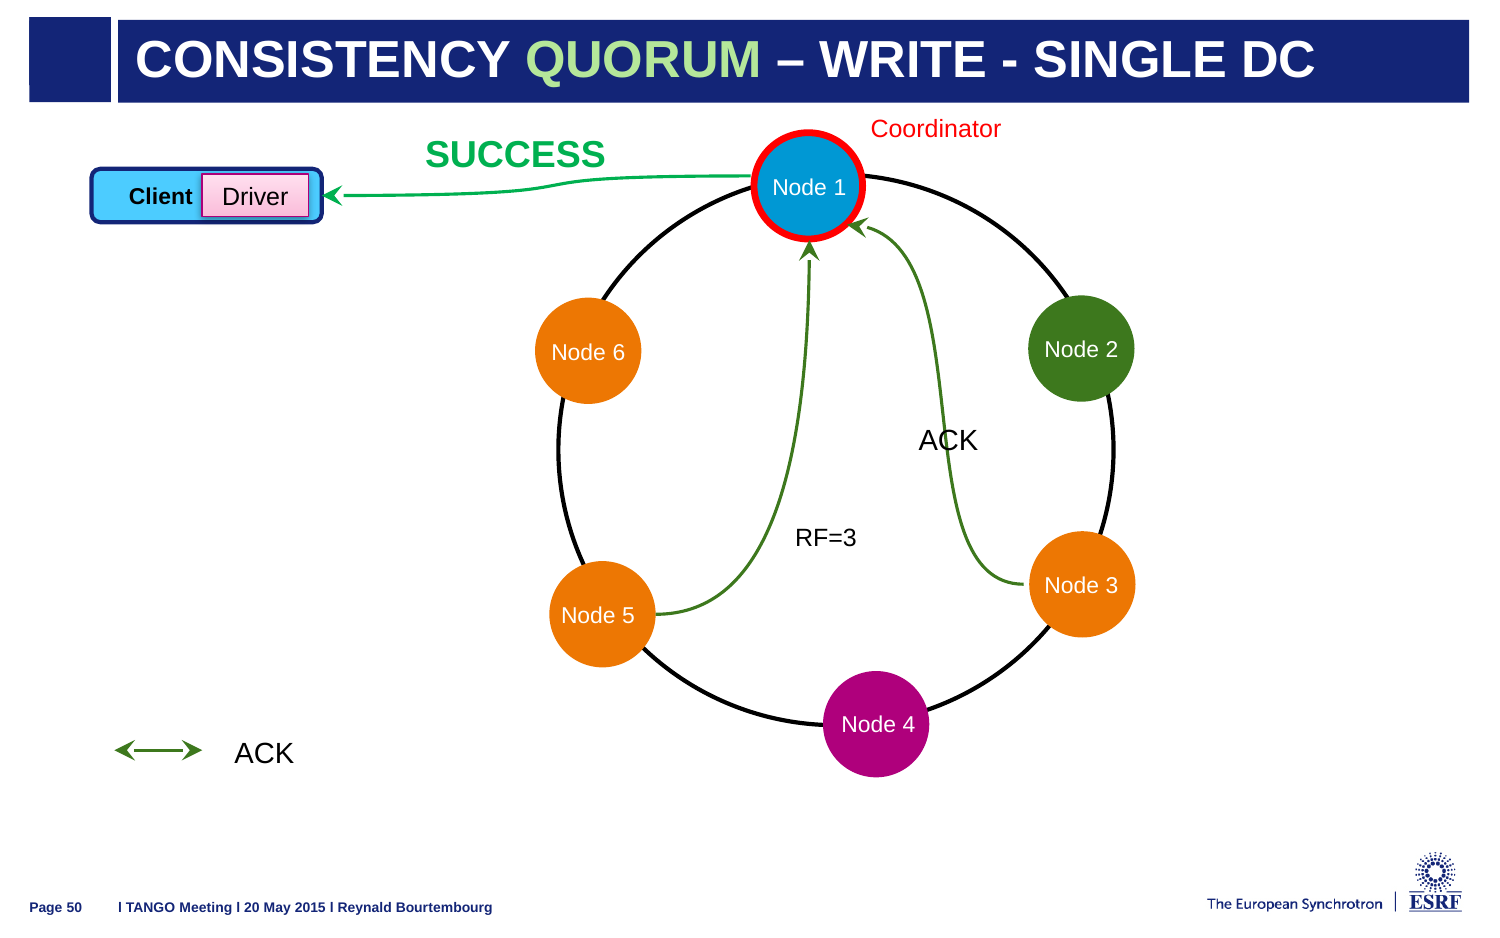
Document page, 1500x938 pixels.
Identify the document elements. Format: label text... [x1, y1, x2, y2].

footer l TANGO Meeting l 20 May 2015 l Reynald Bourtembourg [118, 886, 1122, 916]
text_box [661, 500, 1033, 727]
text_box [1023, 530, 1140, 638]
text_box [91, 168, 322, 223]
text_box ACK [219, 726, 656, 777]
text_box RF=3 [771, 513, 881, 559]
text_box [820, 670, 937, 778]
text_box [871, 174, 1067, 314]
text_box SUCCESS [405, 122, 626, 174]
text_box [958, 500, 1112, 582]
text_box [1023, 295, 1140, 402]
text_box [751, 133, 868, 241]
text_box [603, 204, 926, 348]
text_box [539, 560, 656, 668]
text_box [545, 350, 920, 505]
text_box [530, 297, 647, 405]
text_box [755, 316, 1116, 494]
title Consistency QUORUM – WRITE - Single DC [118, 19, 1470, 103]
text_box Coordinator [854, 105, 1018, 151]
slide_number Page 50 [29, 886, 98, 916]
text_box [563, 513, 771, 612]
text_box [321, 175, 751, 196]
picture [1175, 831, 1500, 938]
